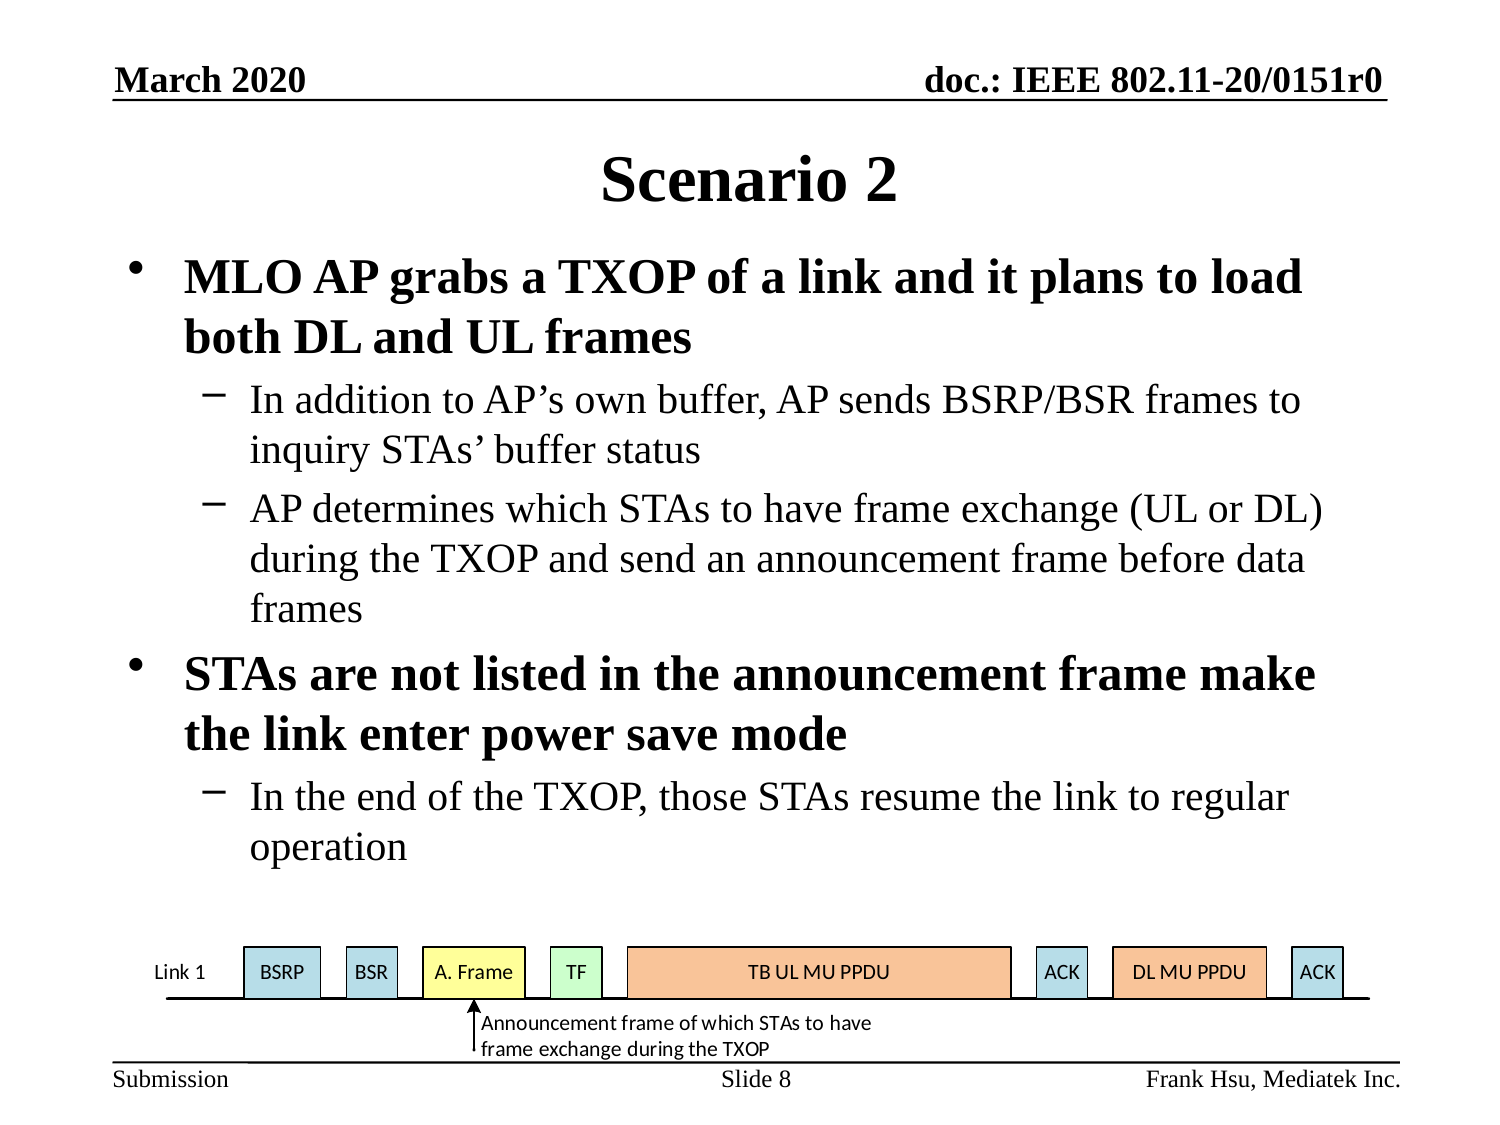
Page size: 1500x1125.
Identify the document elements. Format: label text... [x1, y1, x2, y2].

list MLO AP grabs a TXOP of a link and it plans to load both DL and UL frames In addition to AP’s own buffer, AP sends BSRP/BSR frames to inquiry STAs’ buffer status AP determines which STAs to have frame exchange (UL or DL) during the TXOP and send an announcement frame before data frames STAs are not listed in the announcement frame make the link enter power save mode In the end of the TXOP, those STAs resume the link to regular operation [112, 235, 1388, 886]
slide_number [114, 54, 309, 101]
slide_number Slide 8 [712, 1082, 800, 1093]
footer Frank Hsu, Mediatek Inc. [1128, 1061, 1402, 1093]
picture [141, 944, 1372, 1075]
title Scenario 2 [112, 112, 1388, 235]
